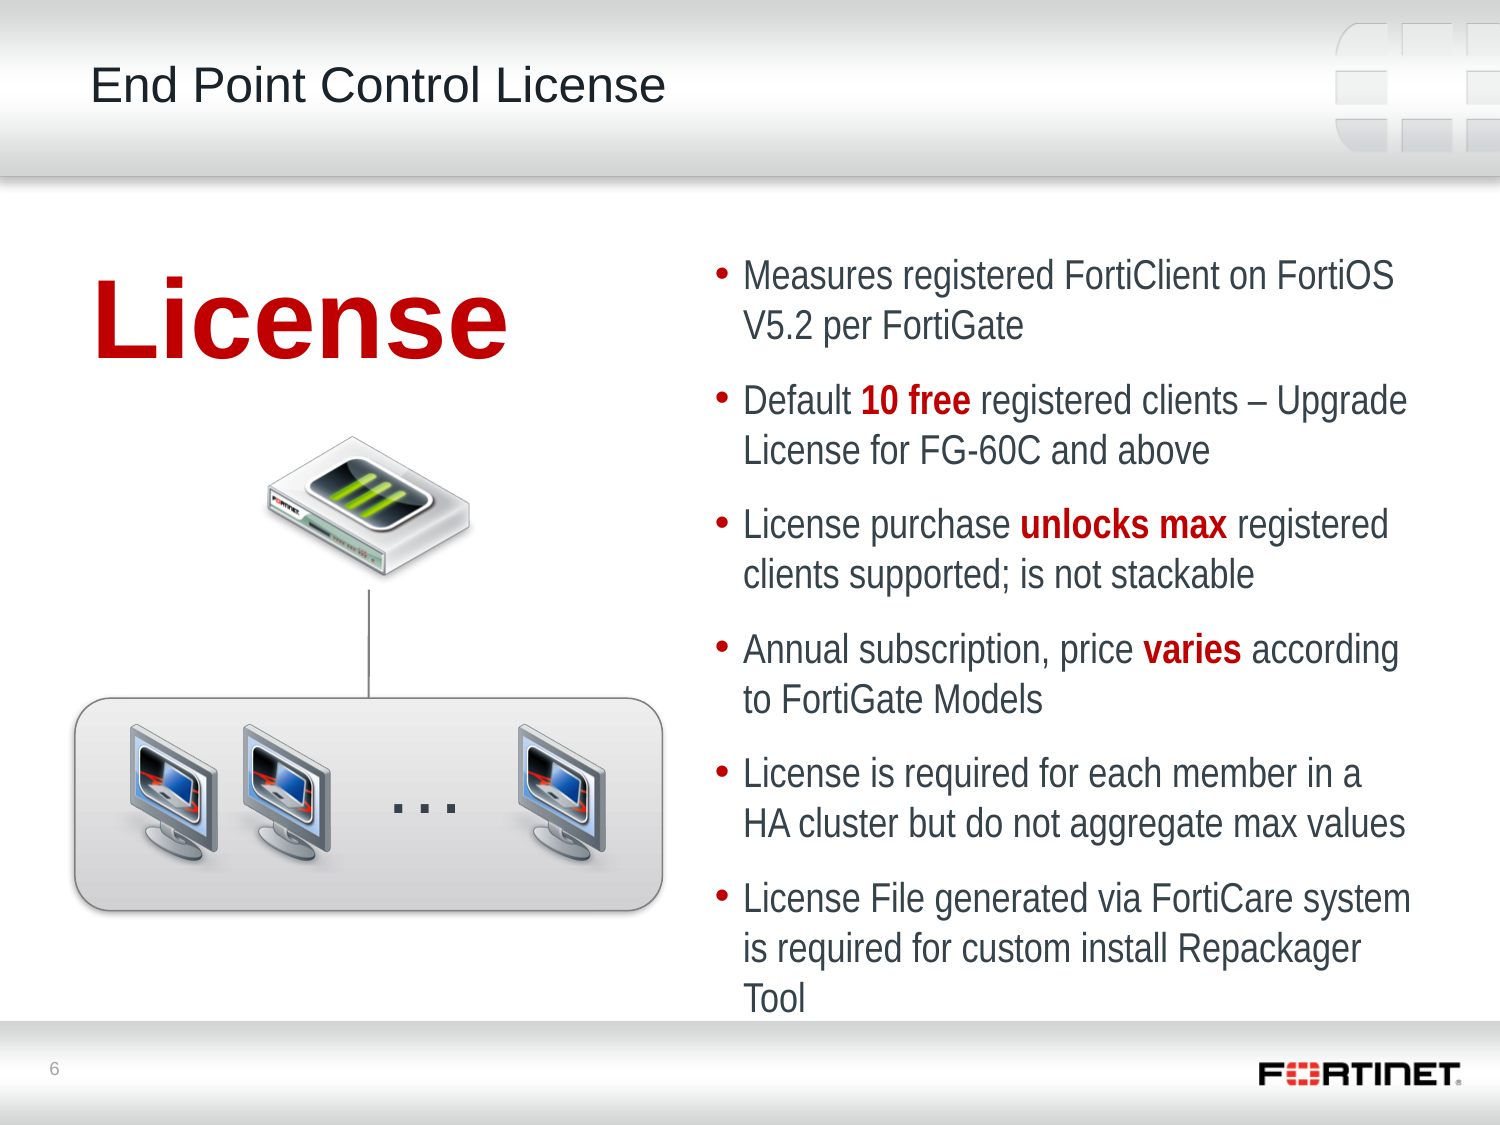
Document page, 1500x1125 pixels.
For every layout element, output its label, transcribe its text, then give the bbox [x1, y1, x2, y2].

text_box [74, 697, 664, 912]
title End Point Control License [75, 45, 1425, 138]
text_box … [349, 723, 497, 838]
picture [0, 0, 1500, 1125]
text_box License [76, 238, 1469, 389]
list Measures registered FortiClient on FortiOS V5.2 per FortiGate Default 10 free registered clients – Upgrade License for FG-60C and above License purchase unlocks max registered clients supported; is not stackable Annual subscription, price varies according to FortiGate Models License is required for each member in a HA cluster but do not aggregate max values License File generated via FortiCare system is required for custom install Repackager Tool [699, 389, 1430, 998]
